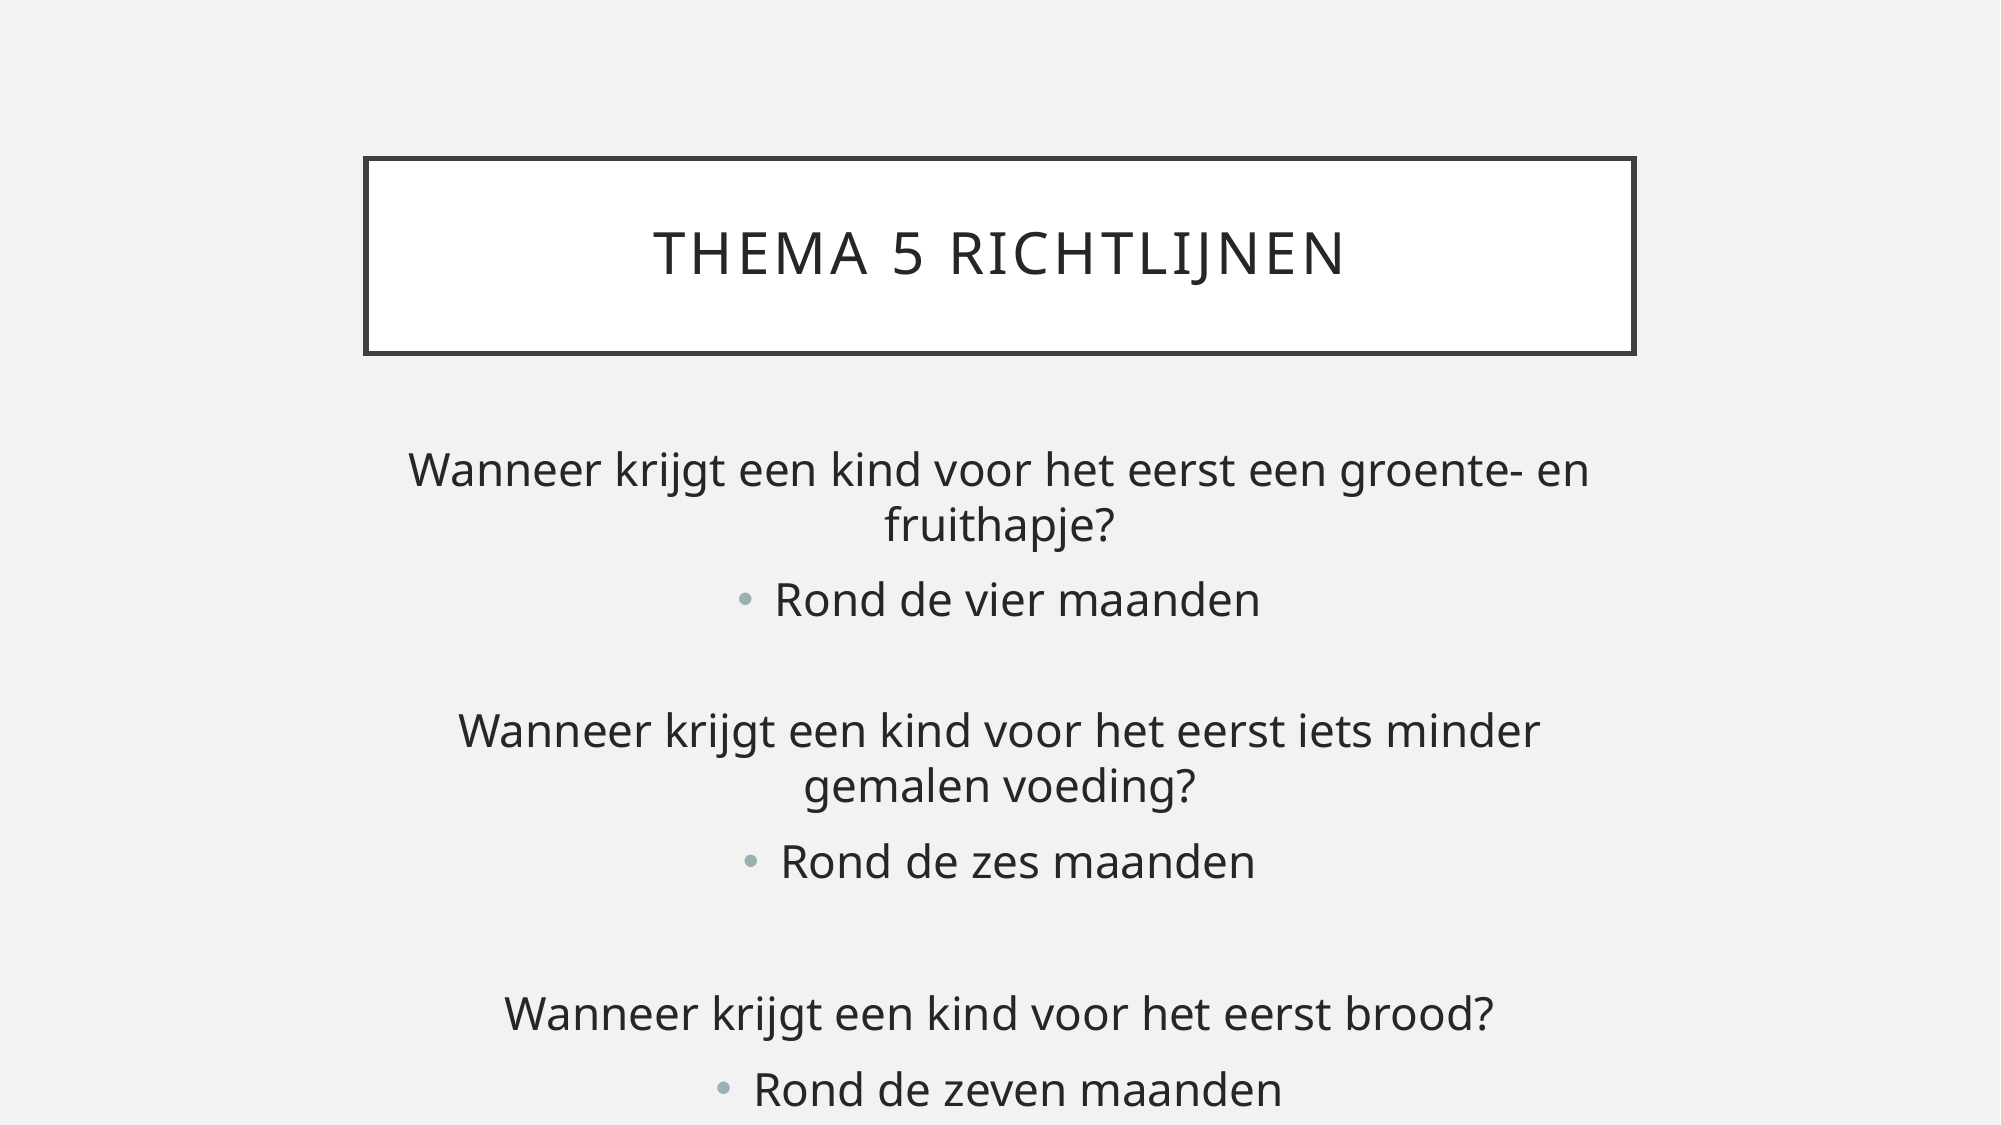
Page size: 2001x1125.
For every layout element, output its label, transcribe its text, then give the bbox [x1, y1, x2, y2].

title Thema 5 Richtlijnen [363, 156, 1637, 356]
list Wanneer krijgt een kind voor het eerst een groente- en fruithapje? Rond de vier maanden Wanneer krijgt een kind voor het eerst iets minder gemalen voeding? Rond de zes maanden Wanneer krijgt een kind voor het eerst brood? Rond de zeven maanden [366, 432, 1634, 1104]
